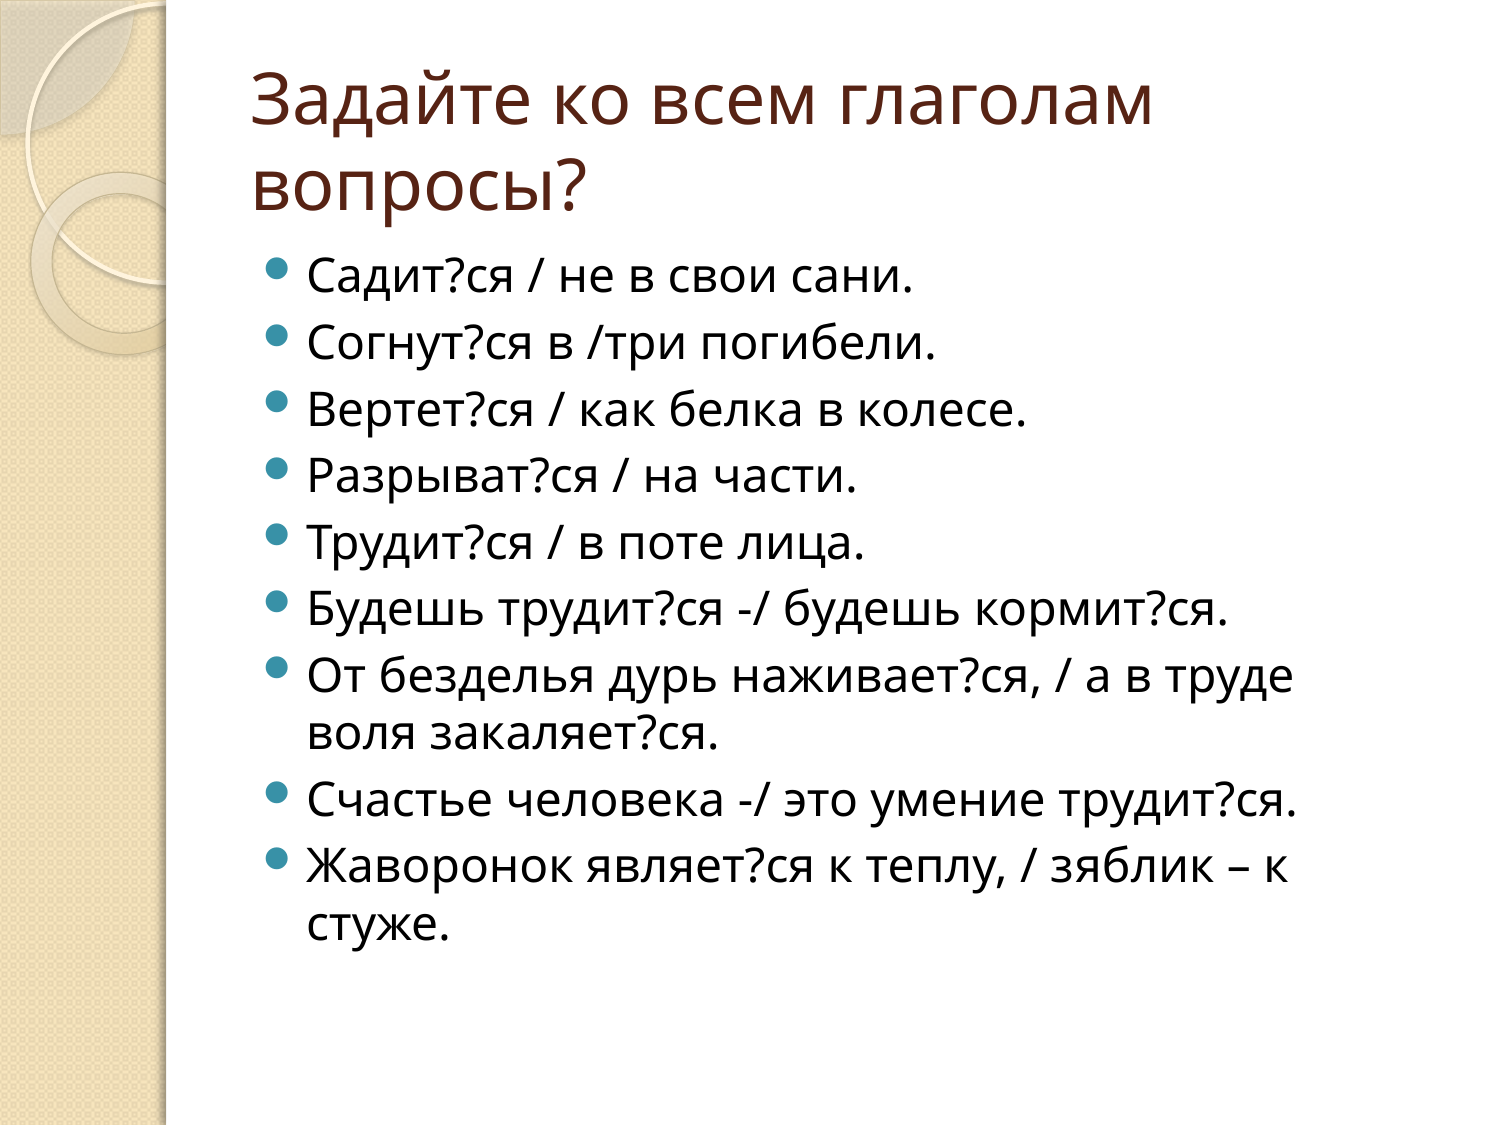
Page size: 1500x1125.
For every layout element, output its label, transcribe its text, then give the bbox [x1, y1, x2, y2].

title Задайте ко всем глаголам вопросы? [235, 45, 1466, 233]
list Садит?ся / не в свои сани. Согнут?ся в /три погибели. Вертет?ся / как белка в колесе. Разрыват?ся / на части. Трудит?ся / в поте лица. Будешь трудит?ся -/ будешь кормит?ся. От безделья дурь наживает?ся, / а в труде воля закаляет?ся. Счастье человека -/ это умение трудит?ся. Жаворонок являет?ся к теплу, / зяблик – к стуже. [235, 237, 1341, 976]
